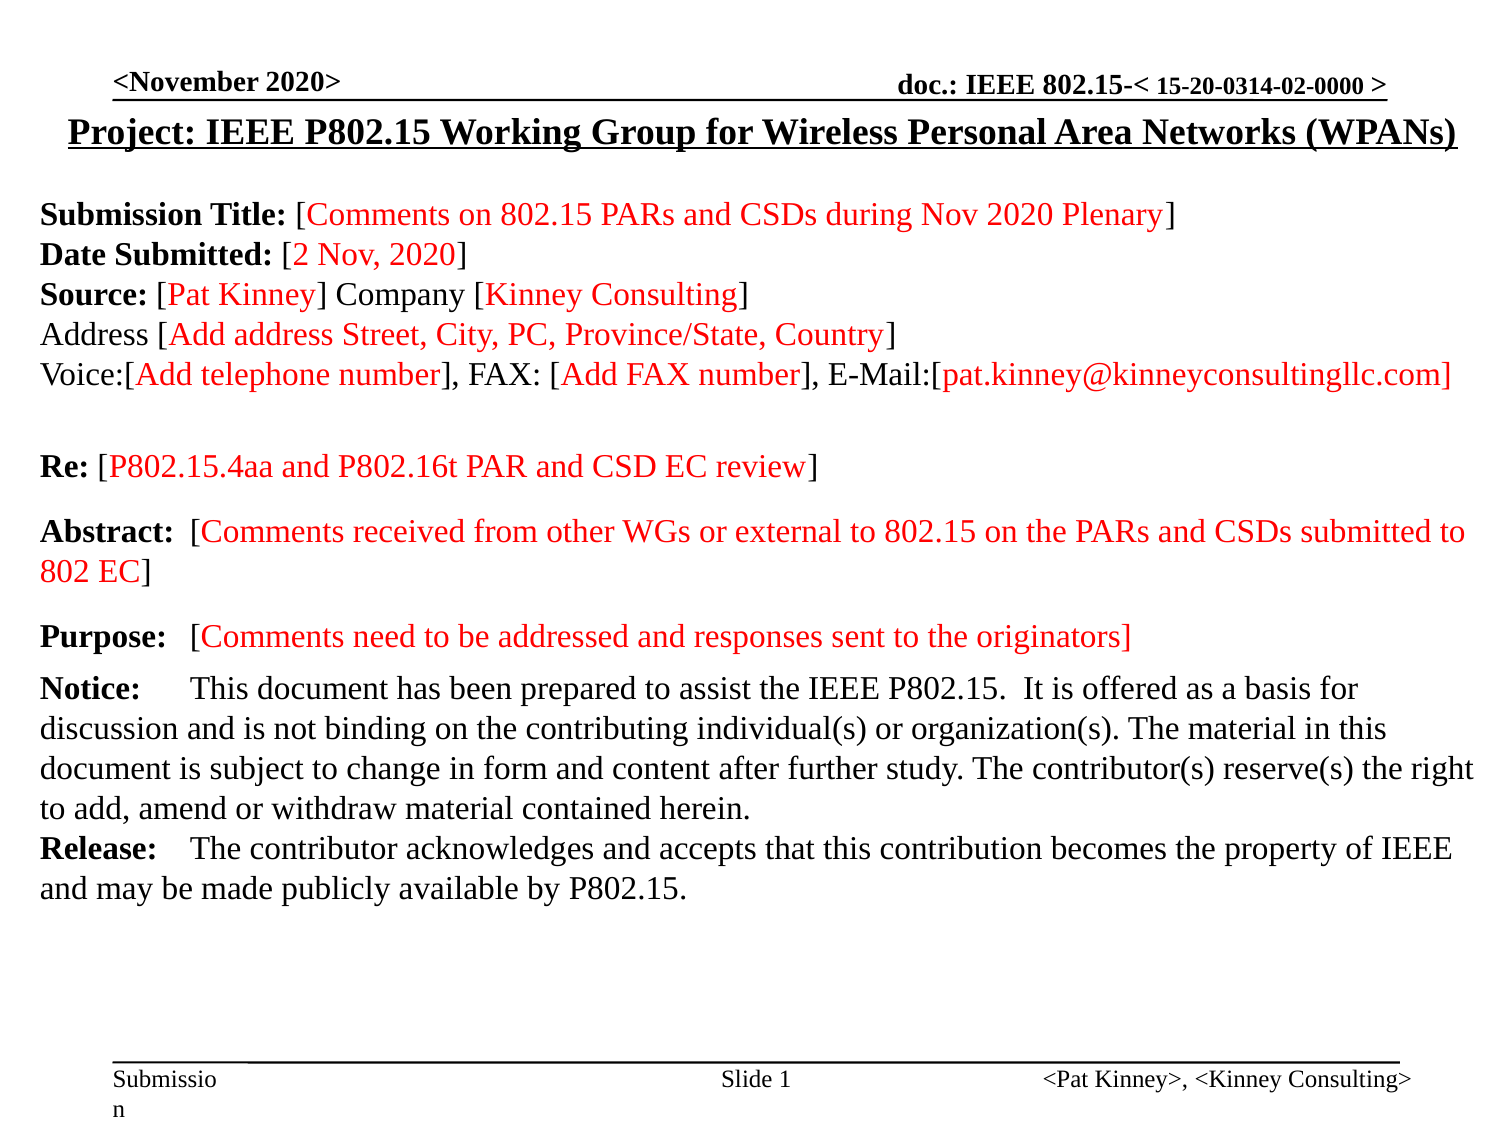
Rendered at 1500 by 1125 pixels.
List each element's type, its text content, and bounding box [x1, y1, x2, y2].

text_box Project: IEEE P802.15 Working Group for Wireless Personal Area Networks (WPANs) Submission Title: [Comments on 802.15 PARs and CSDs during Nov 2020 Plenary] Date Submitted: [2 Nov, 2020] Source: [Pat Kinney] Company [Kinney Consulting] Address [Add address Street, City, PC, Province/State, Country] Voice:[Add telephone number], FAX: [Add FAX number], E-Mail:[pat.kinney@kinneyconsultingllc.com] Re: [P802.15.4aa and P802.16t PAR and CSD EC review] Abstract: [Comments received from other WGs or external to 802.15 on the PARs and CSDs submitted to 802 EC] Purpose: [Comments need to be addressed and responses sent to the originators] Notice: This document has been prepared to assist the IEEE P802.15. It is offered as a basis for discussion and is not binding on the contributing individual(s) or organization(s). The material in this document is subject to change in form and content after further study. The contributor(s) reserve(s) the right to add, amend or withdraw material contained herein. Release: The contributor acknowledges and accepts that this contribution becomes the property of IEEE and may be made publicly available by P802.15. [24, 99, 1500, 914]
footer <Pat Kinney>, <Kinney Consulting> [900, 1062, 1413, 1093]
slide_number Slide 1 [712, 1062, 800, 1093]
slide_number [112, 62, 375, 98]
